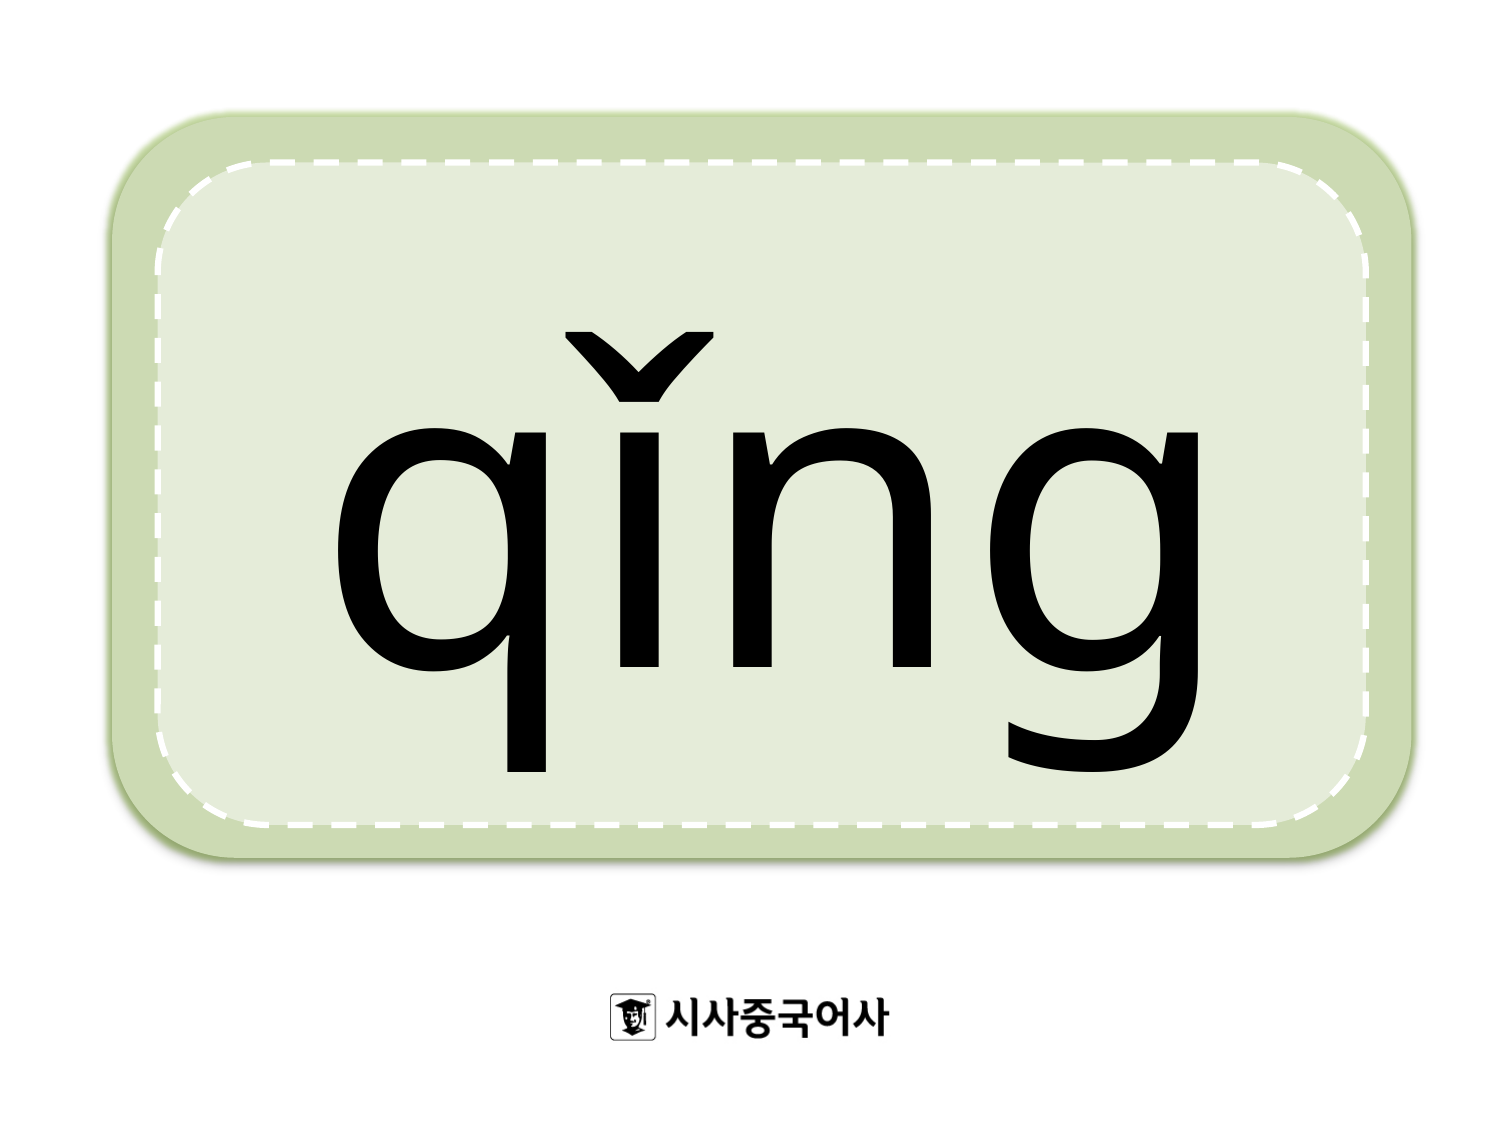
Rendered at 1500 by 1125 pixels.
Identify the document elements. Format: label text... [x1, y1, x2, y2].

text_box qǐng [171, 160, 1380, 824]
picture [602, 987, 898, 1047]
